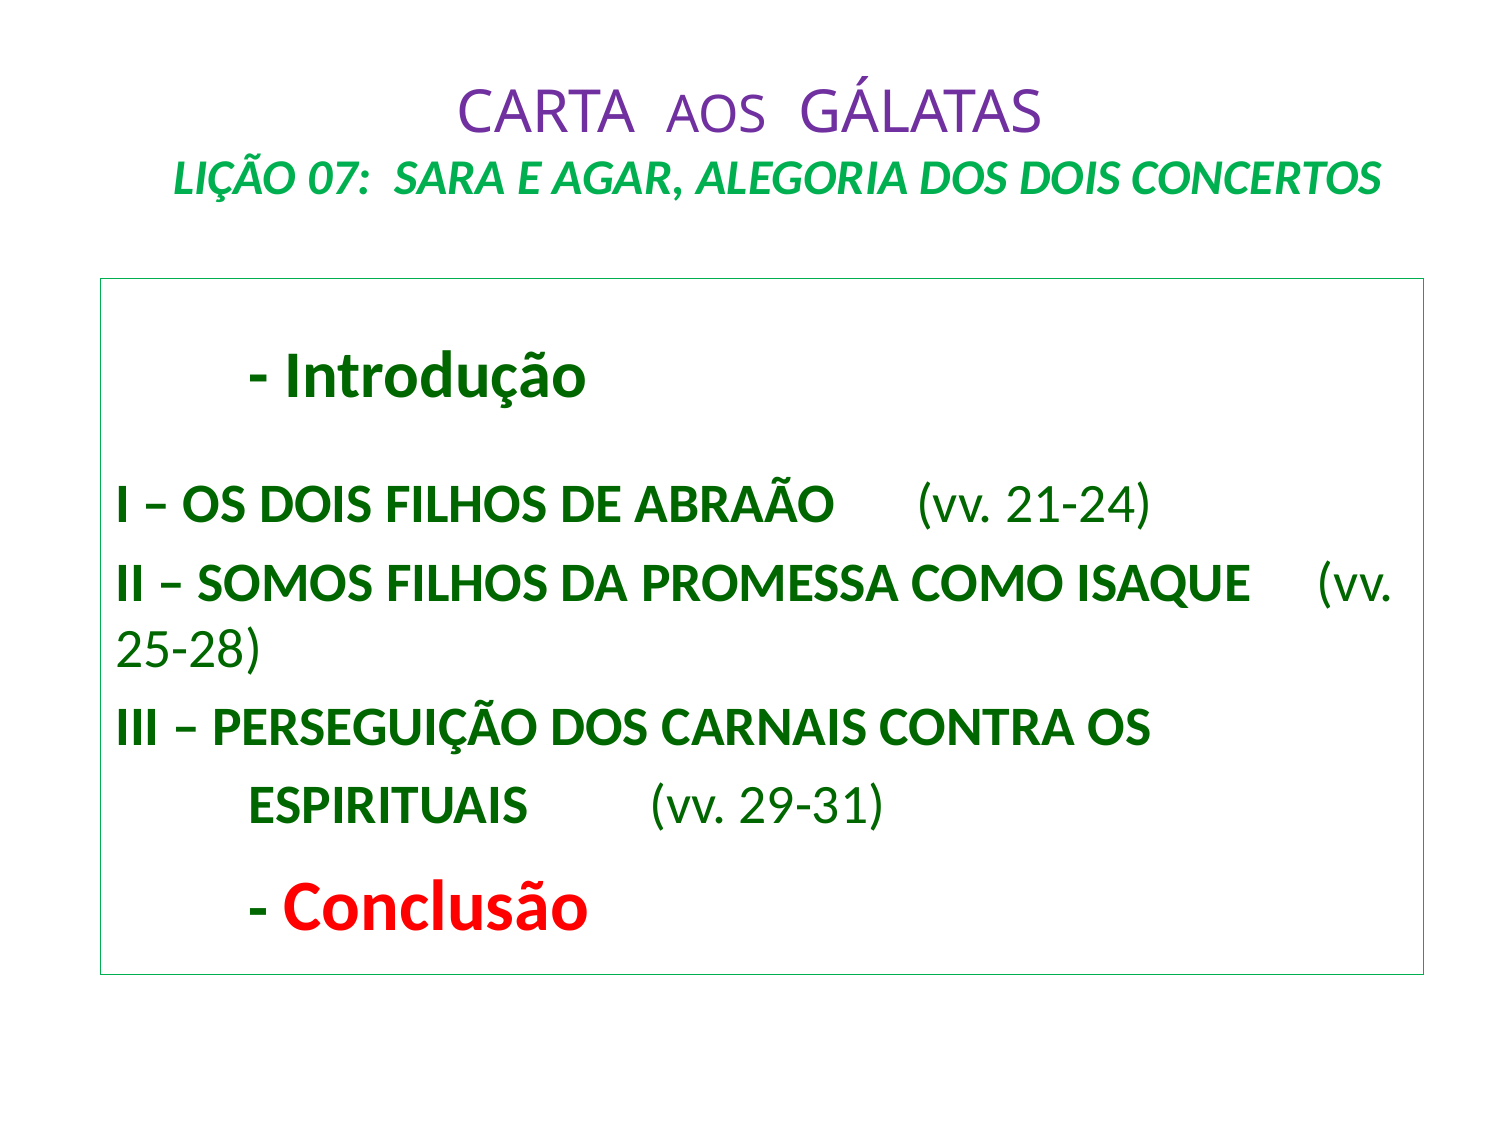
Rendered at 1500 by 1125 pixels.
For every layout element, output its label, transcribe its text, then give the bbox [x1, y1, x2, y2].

list - Introdução I – OS DOIS FILHOS DE ABRAÃO (vv. 21-24) II – SOMOS FILHOS DA PROMESSA COMO ISAQUE (vv. 25-28) III – PERSEGUIÇÃO DOS CARNAIS CONTRA OS ESPIRITUAIS (vv. 29-31) - Conclusão [100, 278, 1424, 975]
title CARTA AOS GÁLATAS LIÇÃO 07: SARA E AGAR, ALEGORIA DOS DOIS CONCERTOS [75, 45, 1425, 233]
